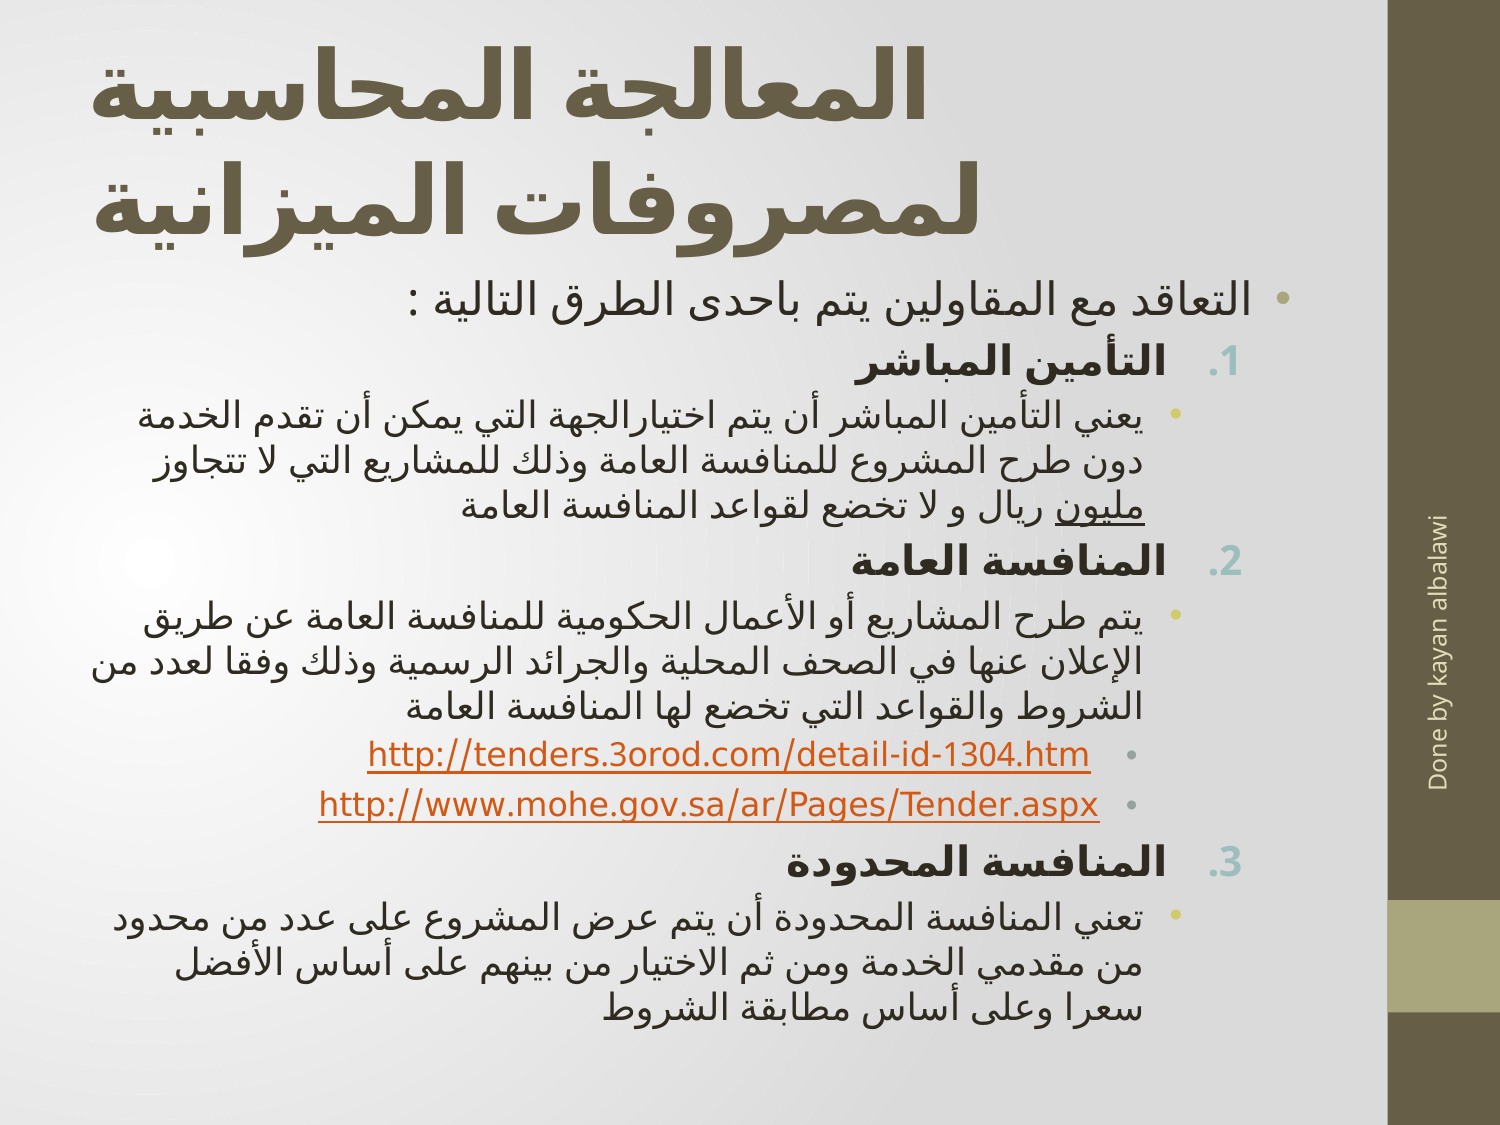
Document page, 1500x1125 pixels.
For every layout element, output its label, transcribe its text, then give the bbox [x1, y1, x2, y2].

list التعاقد مع المقاولين يتم باحدى الطرق التالية : التأمين المباشر يعني التأمين المباشر أن يتم اختيارالجهة التي يمكن أن تقدم الخدمة دون طرح المشروع للمنافسة العامة وذلك للمشاريع التي لا تتجاوز مليون ريال و لا تخضع لقواعد المنافسة العامة المنافسة العامة يتم طرح المشاريع أو الأعمال الحكومية للمنافسة العامة عن طريق الإعلان عنها في الصحف المحلية والجرائد الرسمية وذلك وفقا لعدد من الشروط والقواعد التي تخضع لها المنافسة العامة http://tenders.3orod.com/detail-id-1304.htm http://www.mohe.gov.sa/ar/Pages/Tender.aspx المنافسة المحدودة تعني المنافسة المحدودة أن يتم عرض المشروع على عدد من محدود من مقدمي الخدمة ومن ثم الاختيار من بينهم على أساس الأفضل سعرا وعلى أساس مطابقة الشروط [75, 262, 1325, 1050]
footer Done by kayan albalawi [1408, 500, 1469, 889]
title المعالجة المحاسبية لمصروفات الميزانية [75, 45, 1325, 233]
